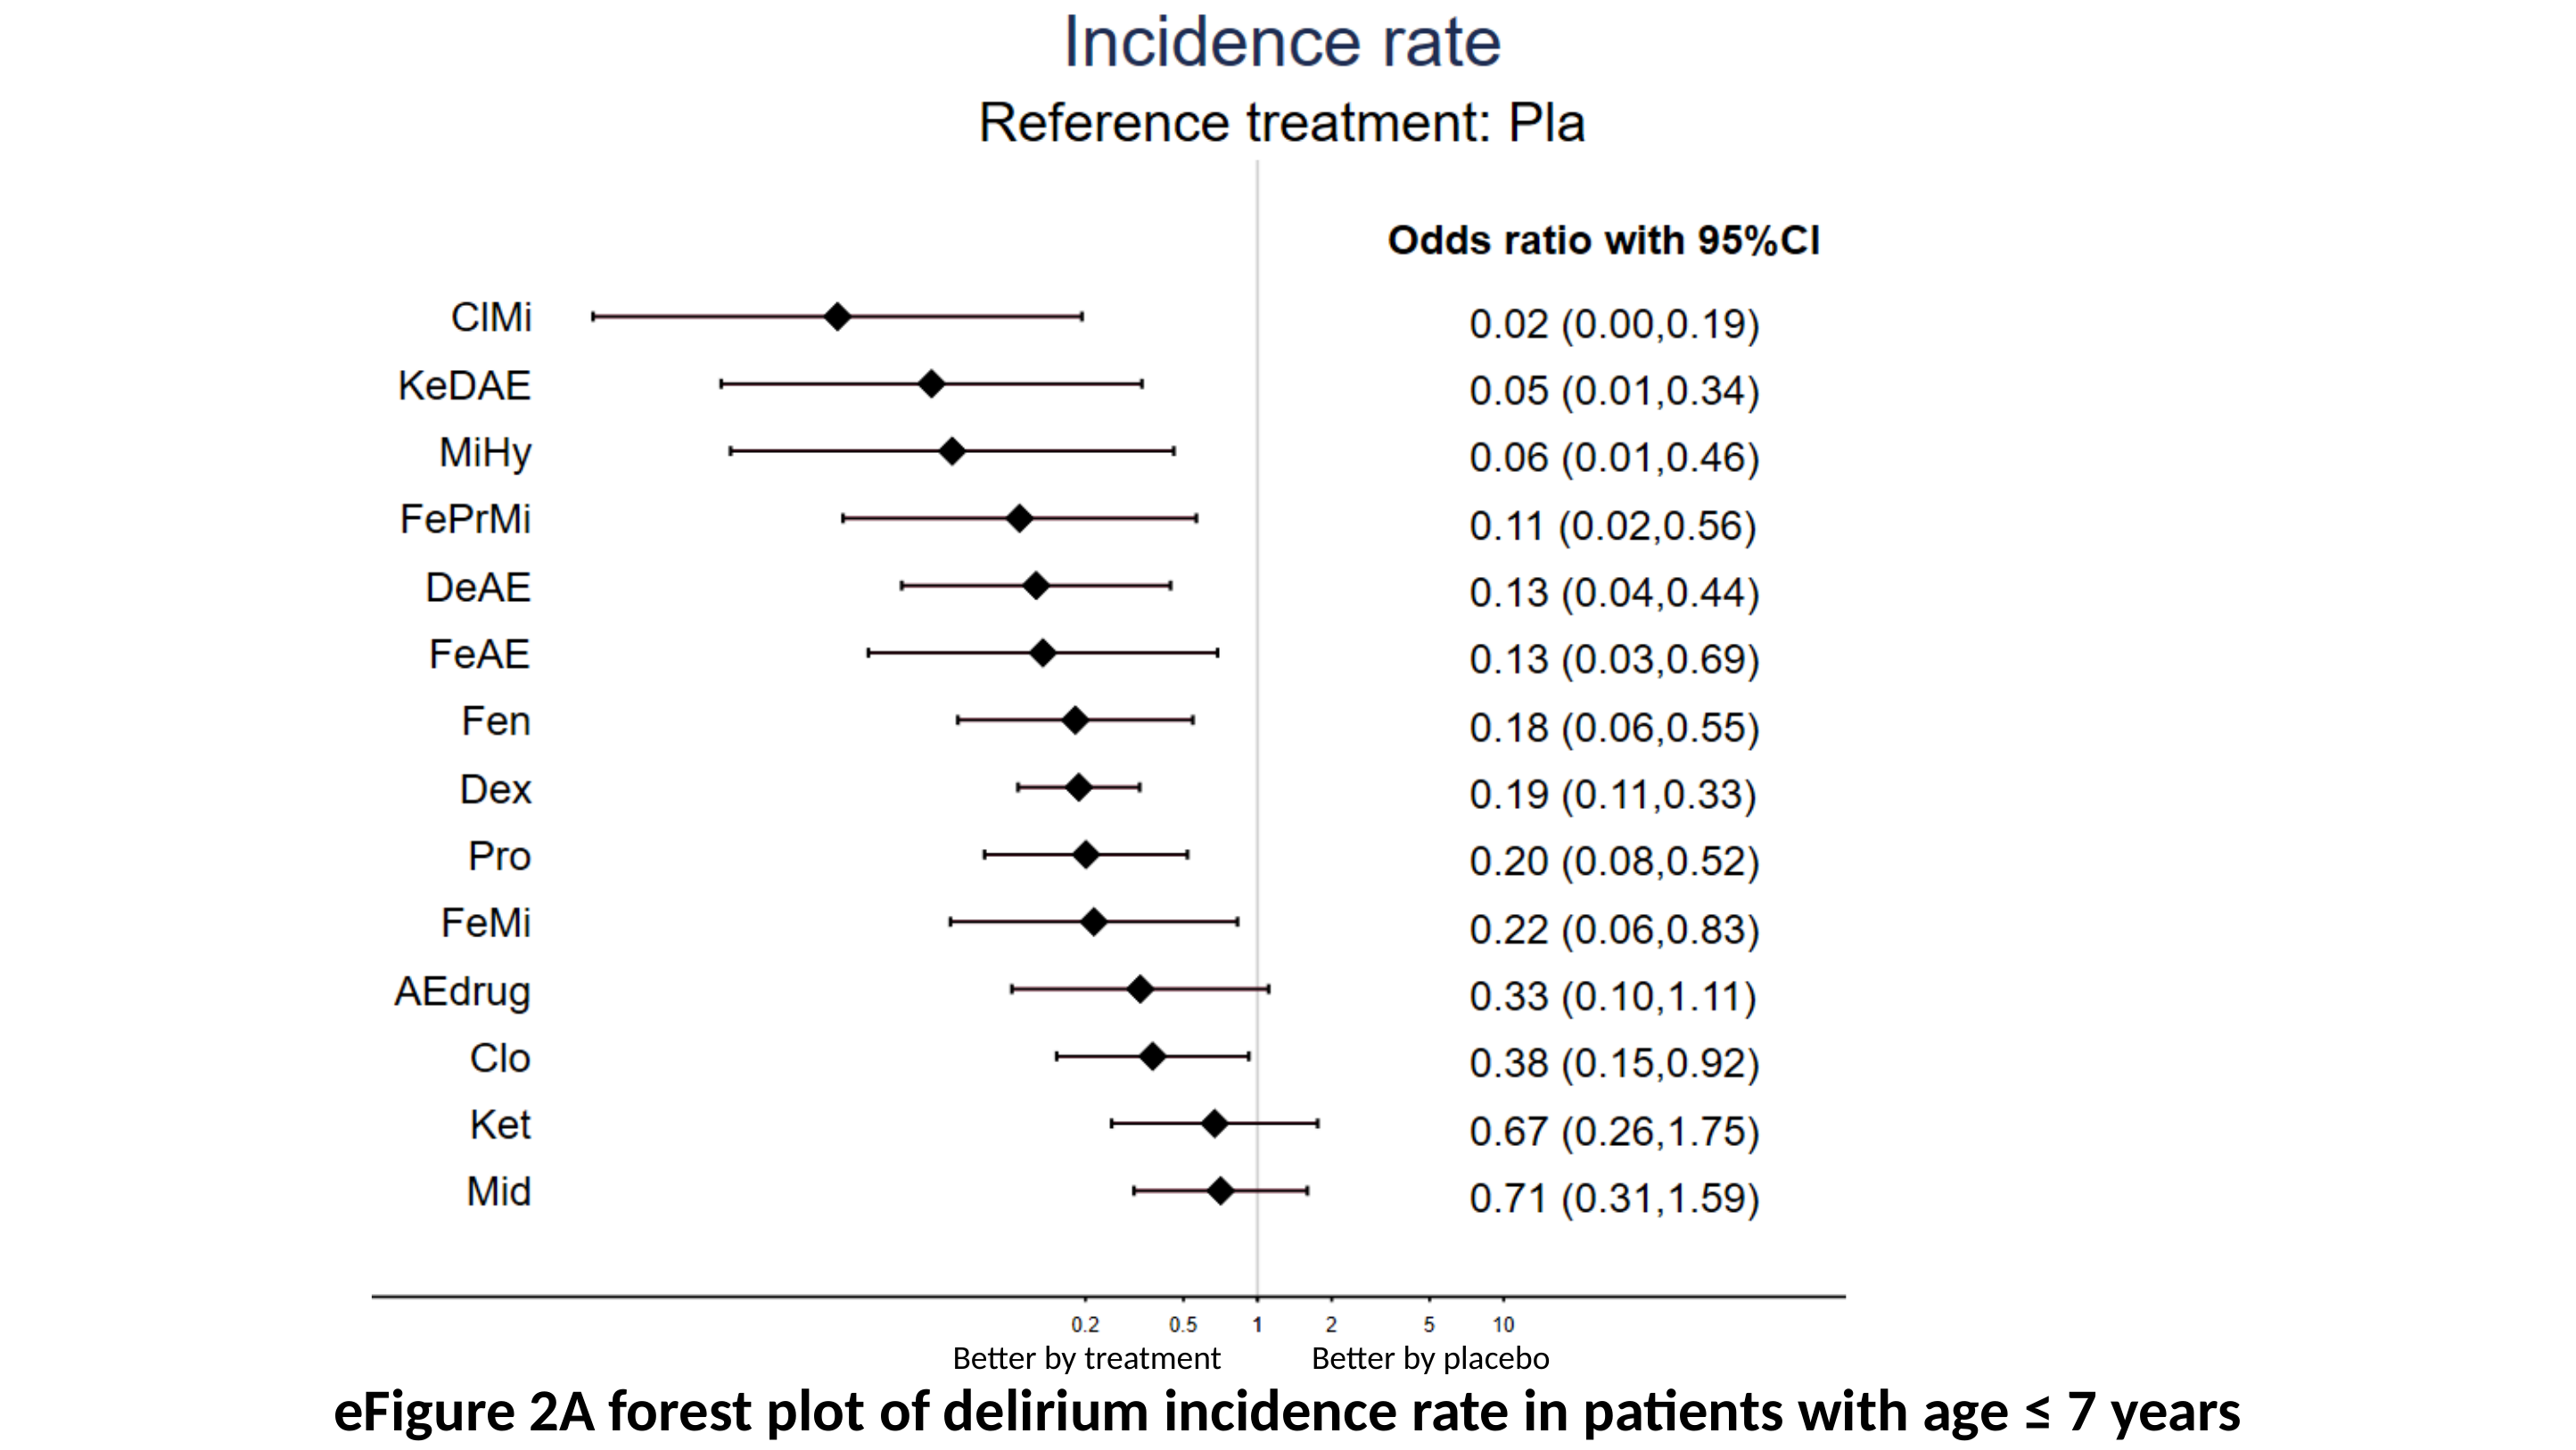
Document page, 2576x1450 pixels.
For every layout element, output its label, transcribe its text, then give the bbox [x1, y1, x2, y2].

picture [371, 0, 1847, 1349]
text_box eFigure 2A forest plot of delirium incidence rate in patients with age ≤ 7 years [0, 1364, 2576, 1449]
text_box Better by treatment [771, 1349, 1236, 1382]
text_box Better by placebo [1298, 1349, 1762, 1382]
